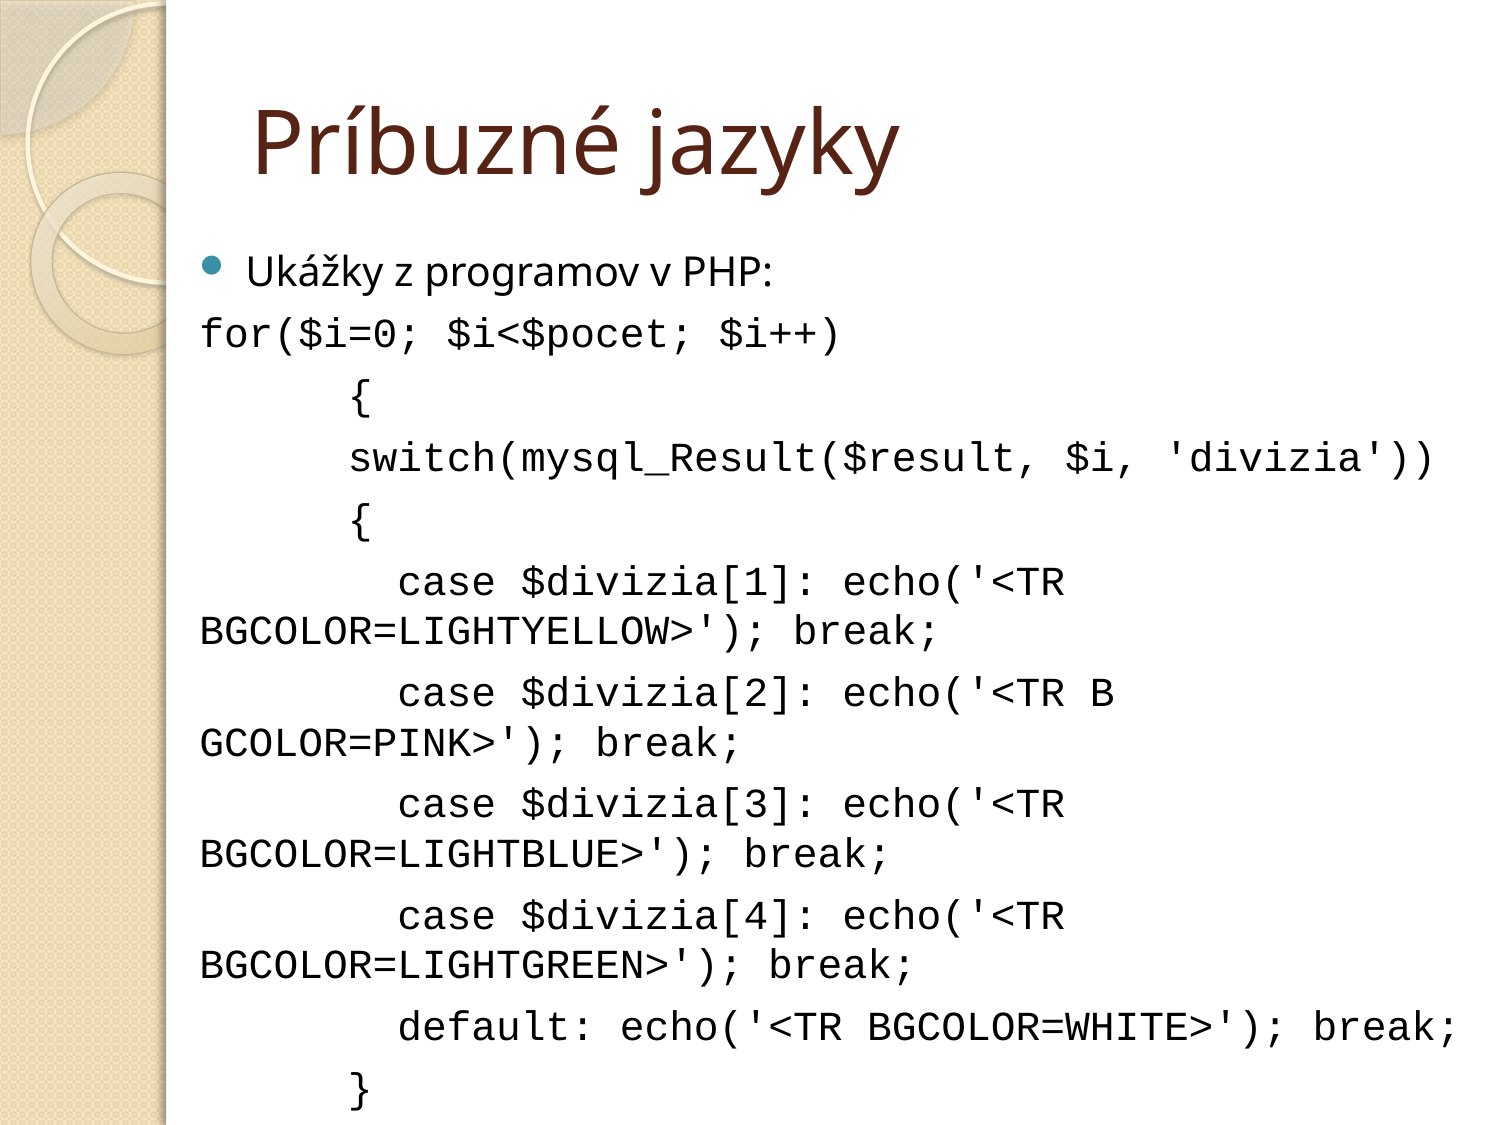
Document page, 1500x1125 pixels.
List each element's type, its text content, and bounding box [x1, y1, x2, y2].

list Ukážky z programov v PHP: for($i=0; $i<$pocet; $i++) { switch(mysql_Result($result, $i, 'divizia')) { case $divizia[1]: echo('<TR BGCOLOR=LIGHTYELLOW>'); break; case $divizia[2]: echo('<TR B GCOLOR=PINK>'); break; case $divizia[3]: echo('<TR BGCOLOR=LIGHTBLUE>'); break; case $divizia[4]: echo('<TR BGCOLOR=LIGHTGREEN>'); break; default: echo('<TR BGCOLOR=WHITE>'); break; } [171, 237, 1500, 1125]
title Príbuzné jazyky [235, 45, 1466, 233]
